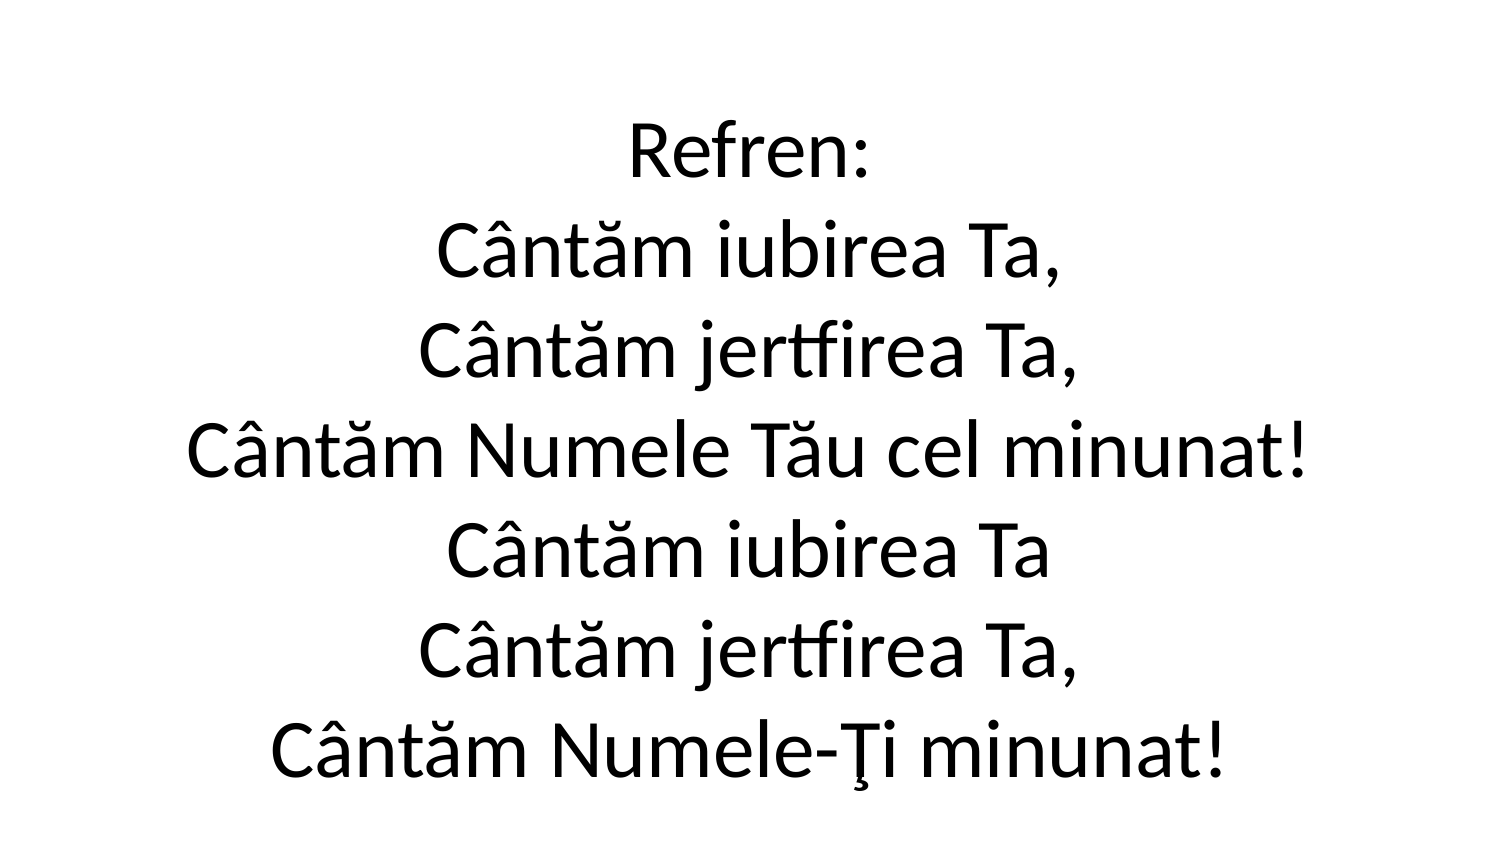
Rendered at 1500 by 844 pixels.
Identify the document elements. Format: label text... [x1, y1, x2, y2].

text_box Refren: Cântăm iubirea Ta, Cântăm jertfirea Ta, Cântăm Numele Tău cel minunat! Cântăm iubirea Ta Cântăm jertfirea Ta, Cântăm Numele-Ţi minunat! [172, 42, 1328, 802]
